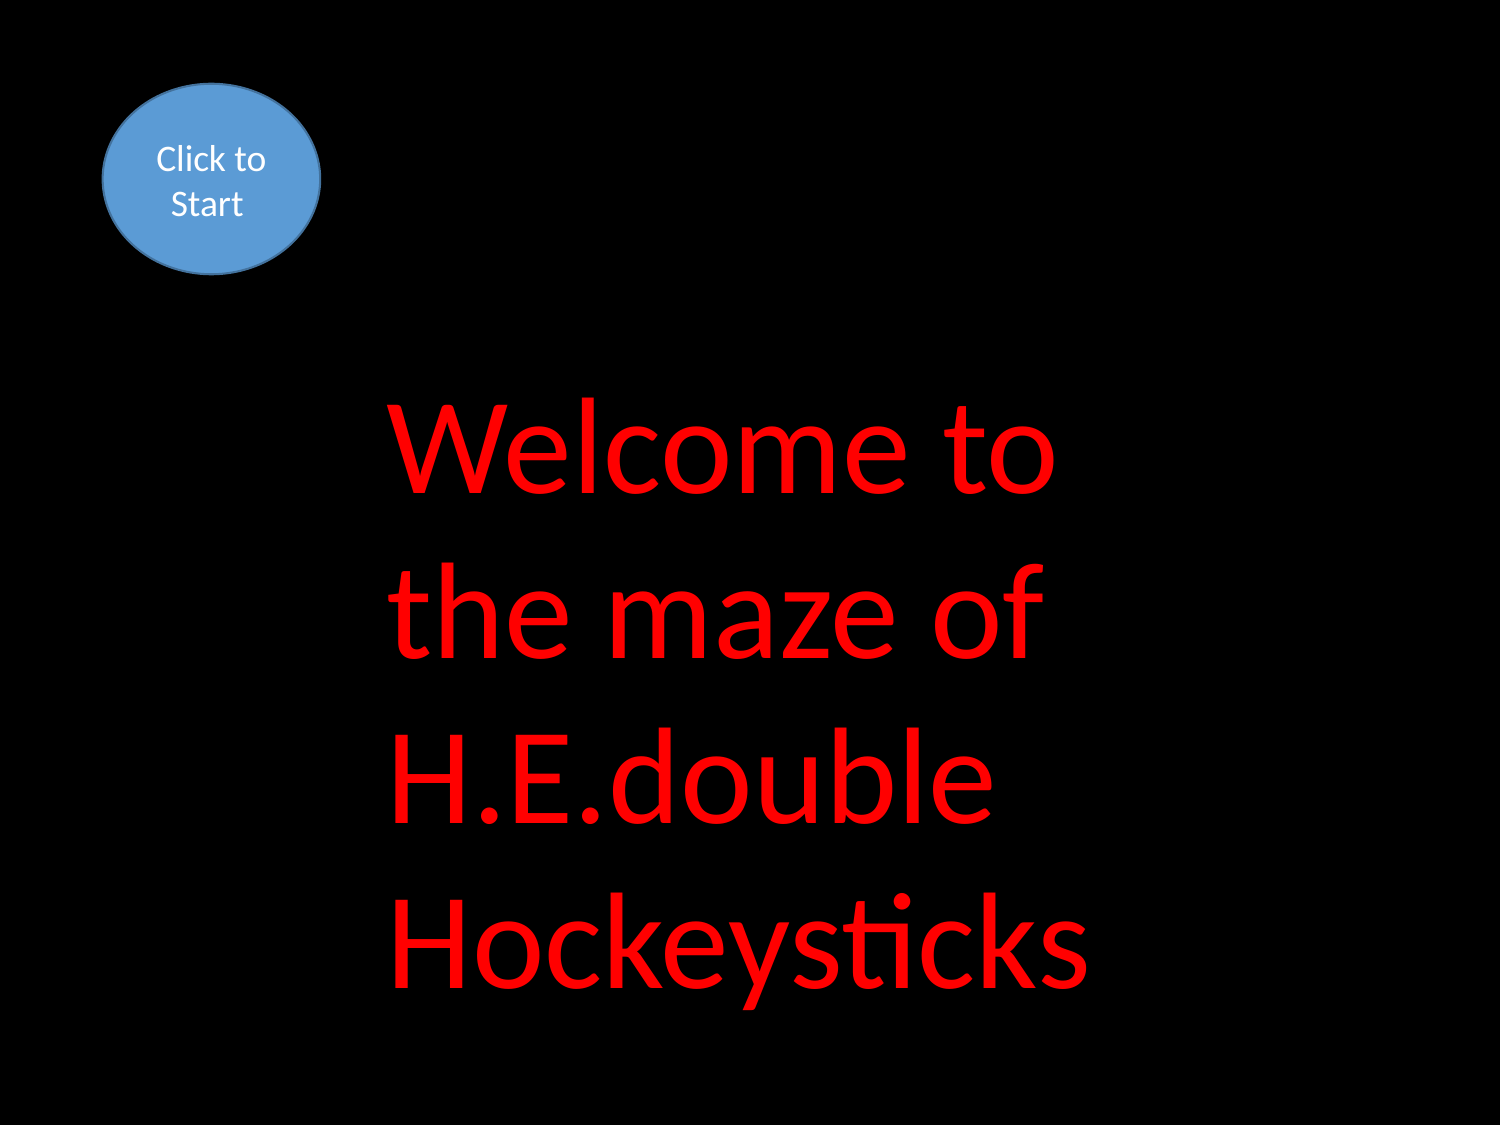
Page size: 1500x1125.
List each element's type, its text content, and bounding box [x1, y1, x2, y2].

text_box Click to Start [101, 82, 322, 276]
text_box Welcome to the maze of H.E.double Hockeysticks [371, 348, 1252, 1024]
